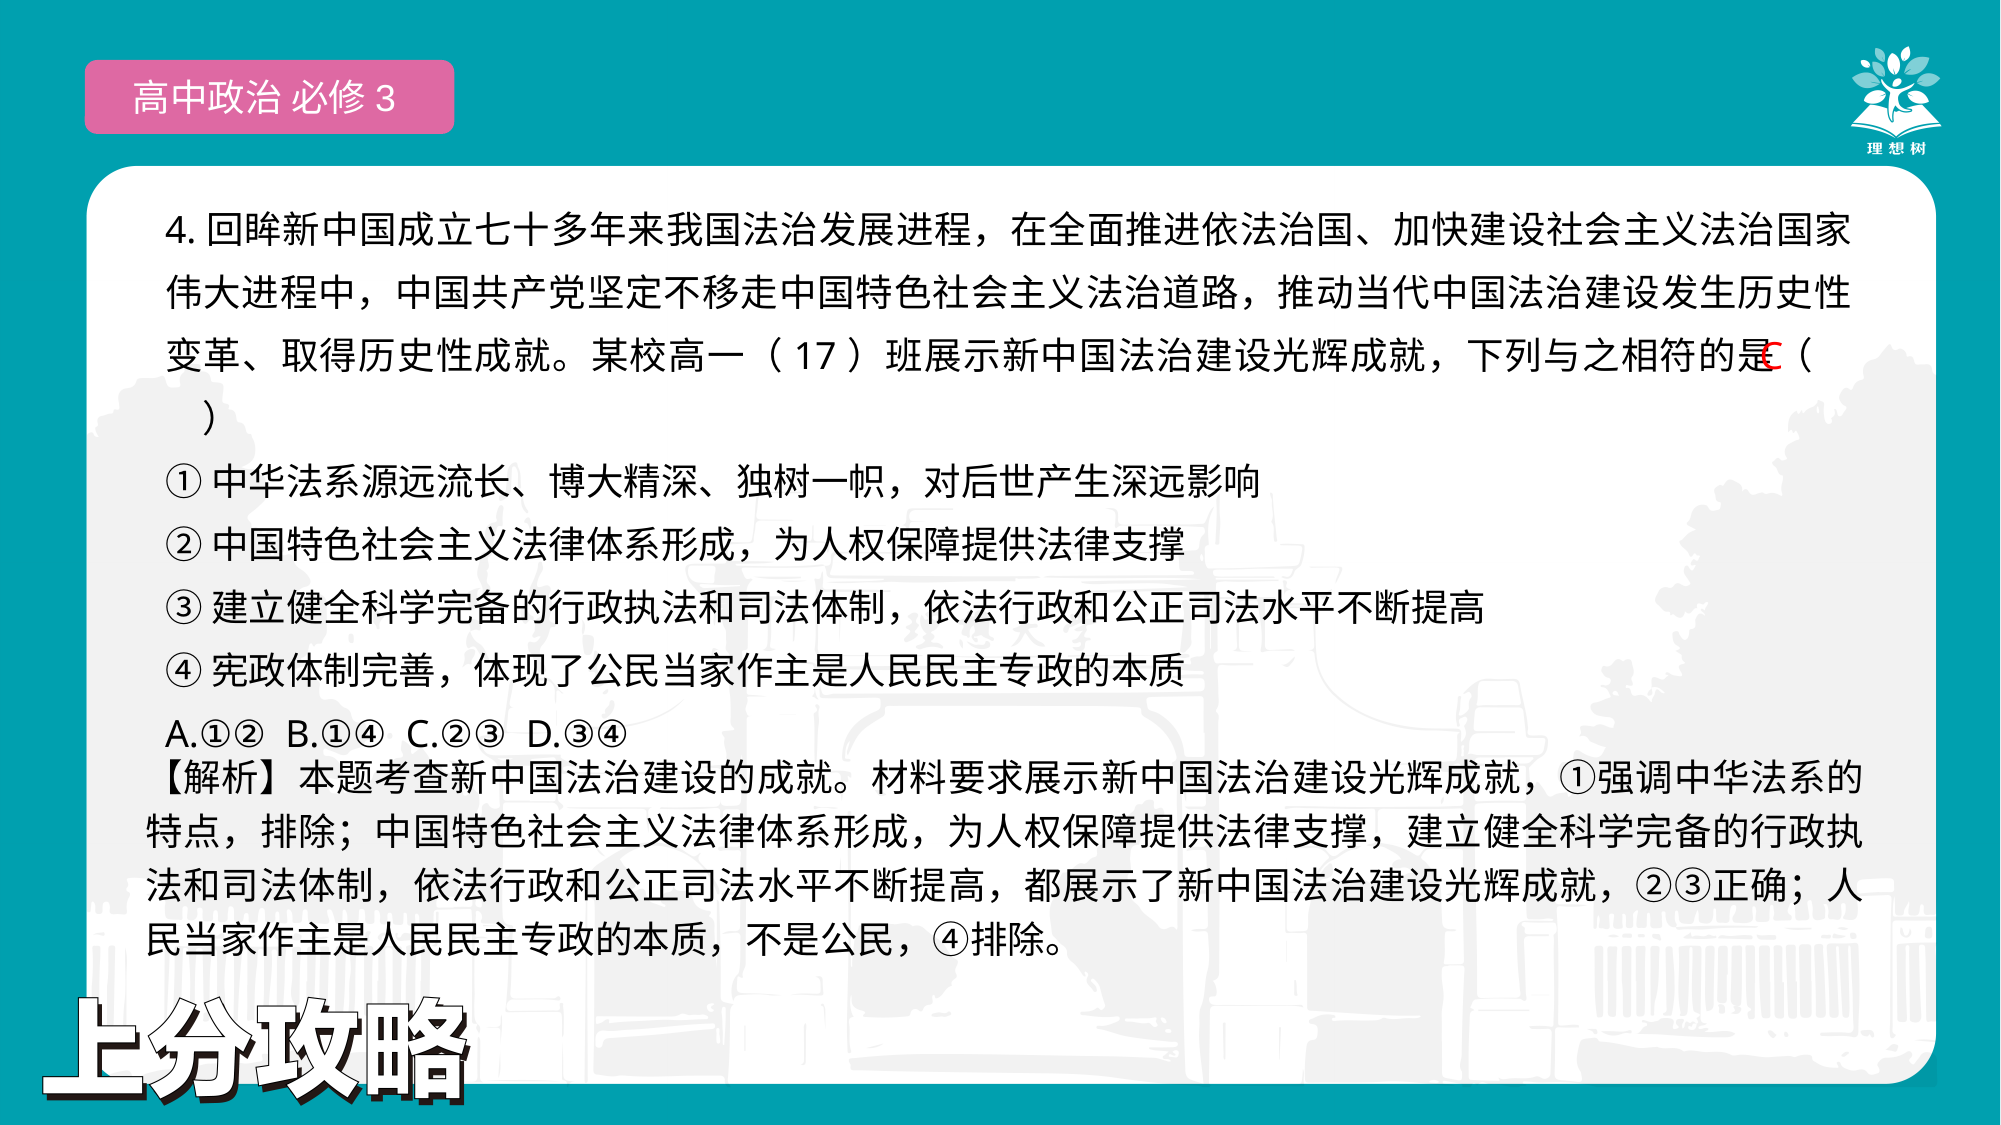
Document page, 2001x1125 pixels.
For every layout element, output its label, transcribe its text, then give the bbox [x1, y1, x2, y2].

picture [0, 0, 2001, 1125]
text_box 高中政治 必修3 [83, 58, 456, 135]
text_box 【解析】本题考查新中国法治建设的成就。材料要求展示新中国法治建设光辉成就，①强调中华法系的特点，排除；中国特色社会主义法律体系形成，为人权保障提供法律支撑，建立健全科学完备的行政执法和司法体制，依法行政和公正司法水平不断提高，都展示了新中国法治建设光辉成就，②③正确；人民当家作主是人民民主专政的本质，不是公民，④排除。 [130, 737, 1880, 969]
text_box C [1734, 302, 1852, 385]
text_box 4.回眸新中国成立七十多年来我国法治发展进程，在全面推进依法治国、加快建设社会主义法治国家伟大进程中，中国共产党坚定不移走中国特色社会主义法治道路，推动当代中国法治建设发生历史性变革、取得历史性成就。某校高一（17）班展示新中国法治建设光辉成就，下列与之相符的是（ ） ①中华法系源远流长、博大精深、独树一帜，对后世产生深远影响 ②中国特色社会主义法律体系形成，为人权保障提供法律支撑 ③建立健全科学完备的行政执法和司法体制，依法行政和公正司法水平不断提高 ④宪政体制完善，体现了公民当家作主是人民民主专政的本质 A.①② B.①④ C.②③ D.③④ [150, 180, 1867, 737]
